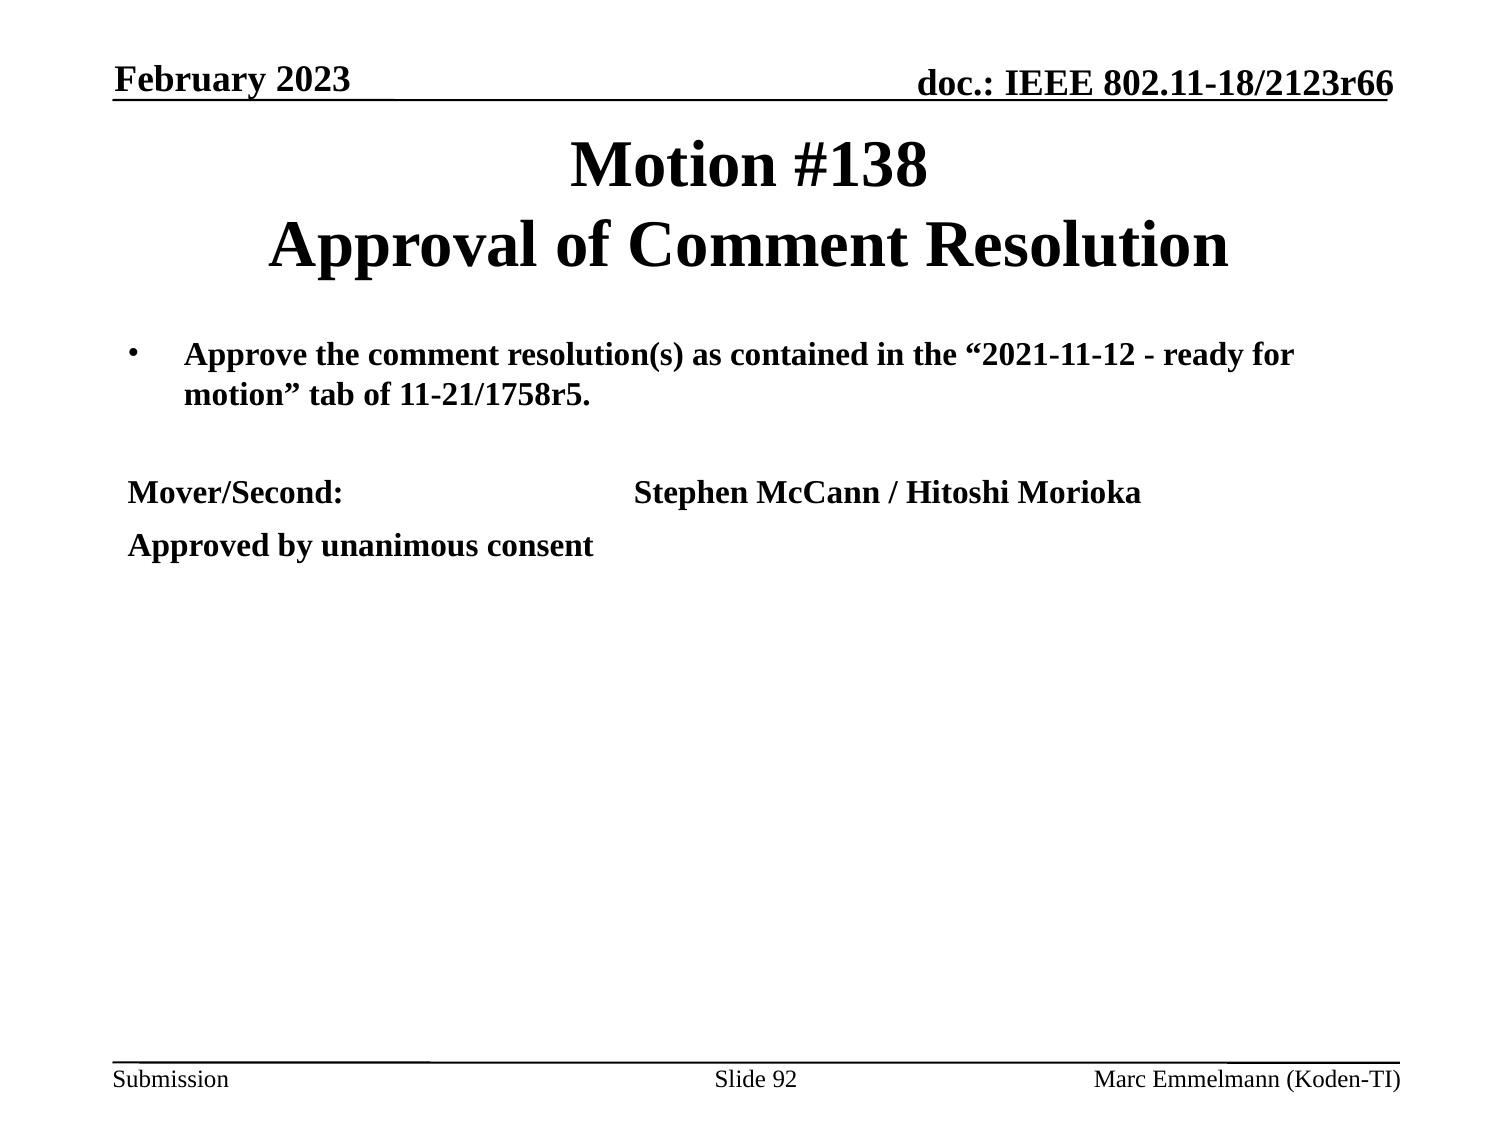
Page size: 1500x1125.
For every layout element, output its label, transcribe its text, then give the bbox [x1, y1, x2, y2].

list Approve the comment resolution(s) as contained in the “2021-11-12 - ready for motion” tab of 11-21/1758r5. Mover/Second: Stephen McCann / Hitoshi Morioka Approved by unanimous consent [112, 324, 1388, 1000]
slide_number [114, 54, 423, 100]
title Motion #138 Approval of Comment Resolution [112, 112, 1388, 288]
slide_number Slide 92 [712, 1061, 800, 1123]
footer Marc Emmelmann (Koden-TI) [878, 1061, 1402, 1093]
